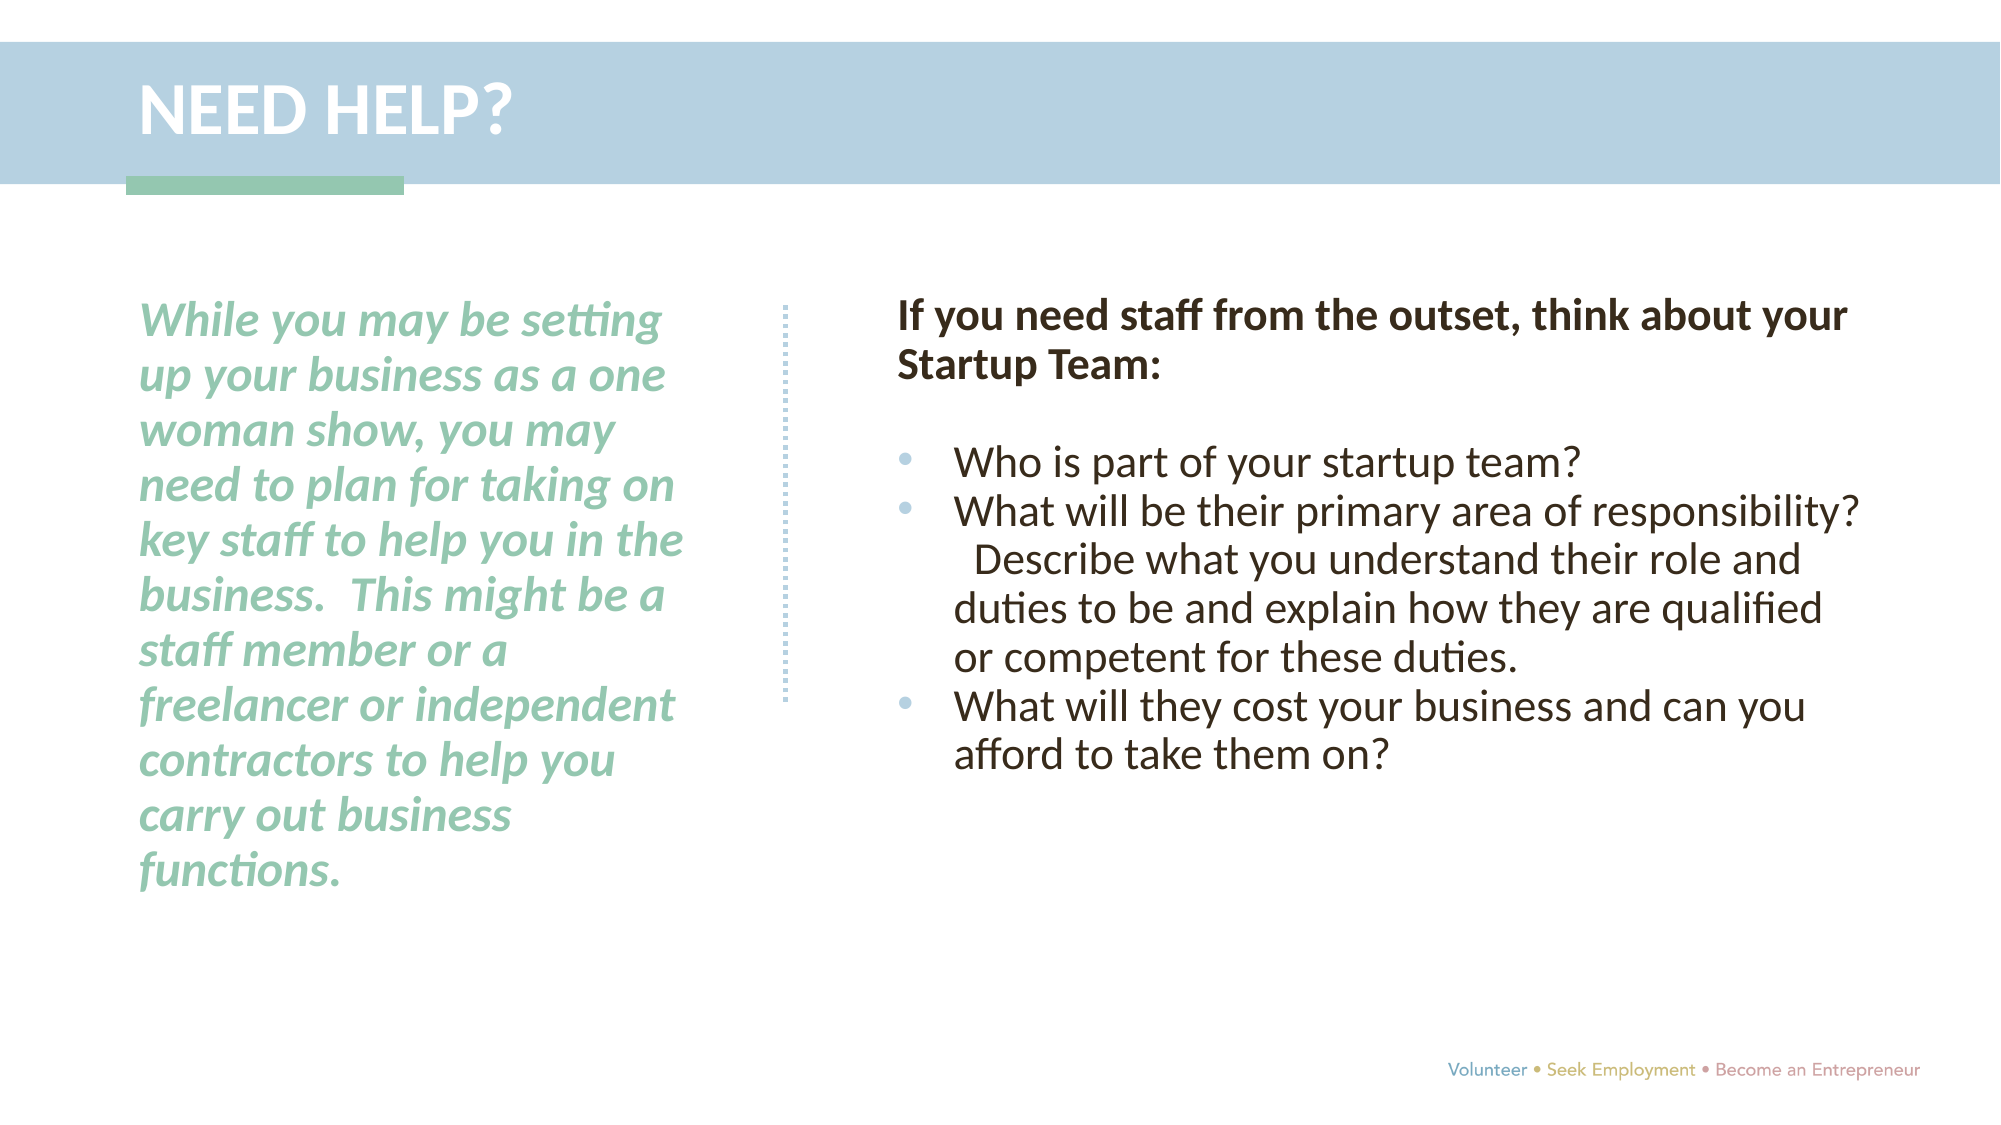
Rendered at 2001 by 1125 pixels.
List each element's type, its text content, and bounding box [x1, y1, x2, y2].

text_box If you need staff from the outset, think about your Startup Team: Who is part of your startup team? What will be their primary area of responsibility? Describe what you understand their role and duties to be and explain how they are qualified or competent for these duties. What will they cost your business and can you afford to take them on? [882, 283, 1881, 934]
text_box While you may be setting up your business as a one woman show, you may need to plan for taking on key staff to help you in the business. This might be a staff member or a freelancer or independent contractors to help you carry out business functions. [124, 283, 739, 673]
list NEED HELP? [123, 51, 1913, 170]
picture [1418, 1046, 1971, 1103]
